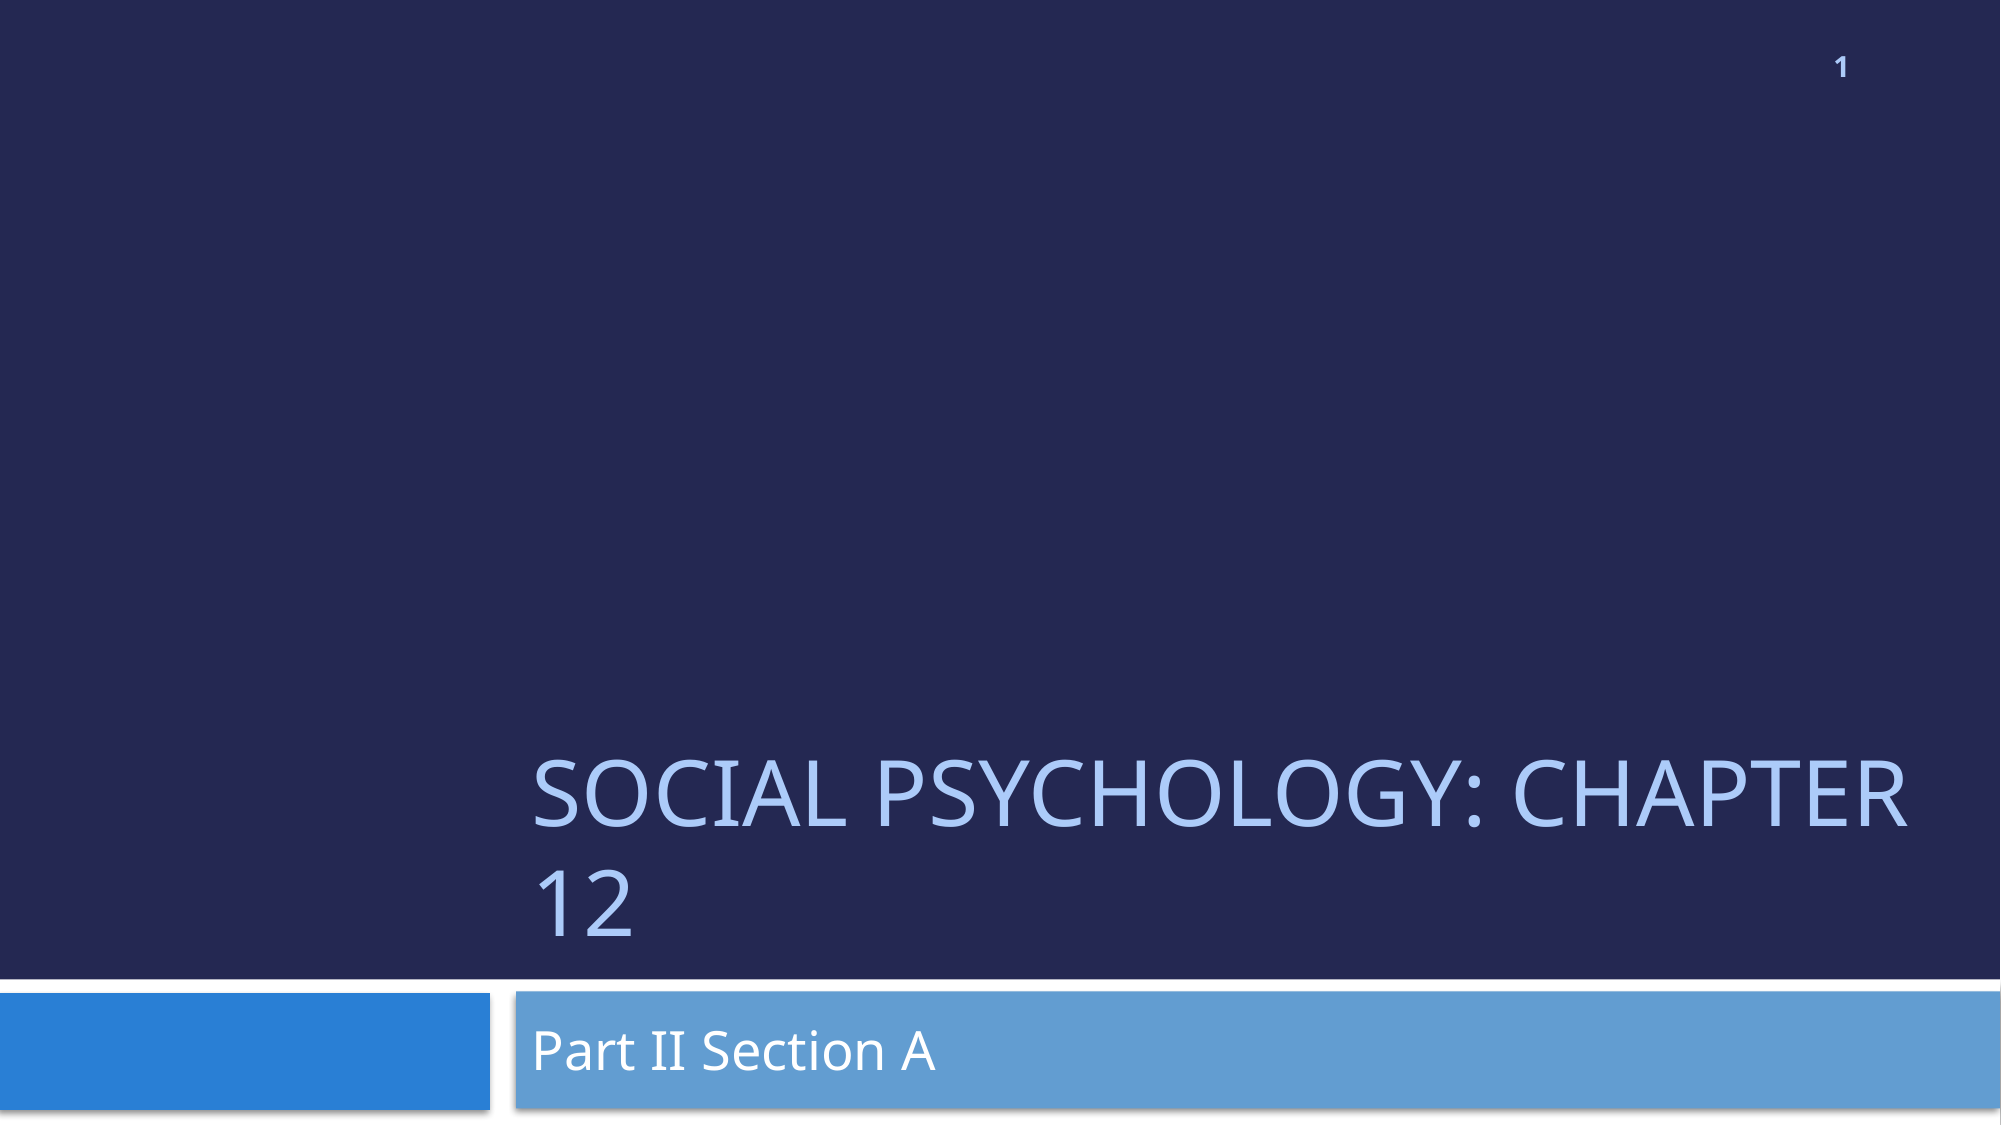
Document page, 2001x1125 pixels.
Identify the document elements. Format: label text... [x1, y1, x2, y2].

subtitle Part II Section A [516, 992, 1984, 1105]
title Social Psychology: Chapter 12 [516, 662, 1934, 963]
slide_number 1 [1749, 37, 1934, 100]
